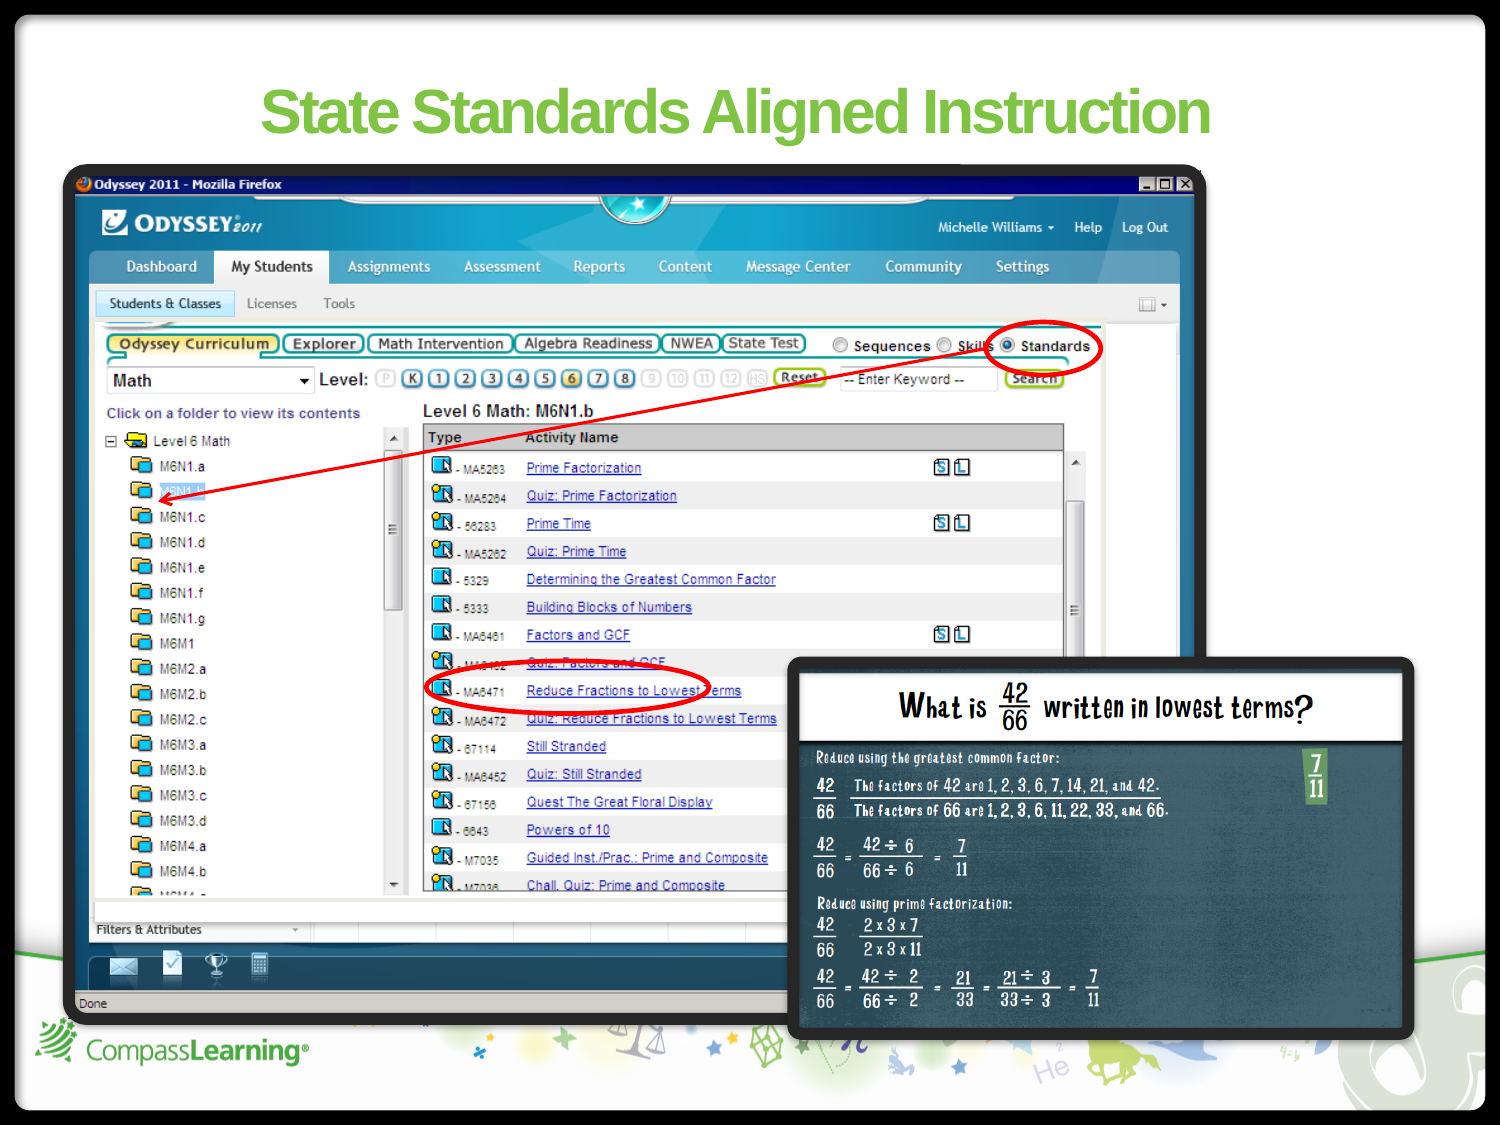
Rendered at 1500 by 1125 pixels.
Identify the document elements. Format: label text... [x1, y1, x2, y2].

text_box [793, 662, 1409, 1035]
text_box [157, 348, 987, 502]
text_box State Standards Aligned Instruction [62, 24, 1413, 193]
picture [15, 169, 1485, 1110]
